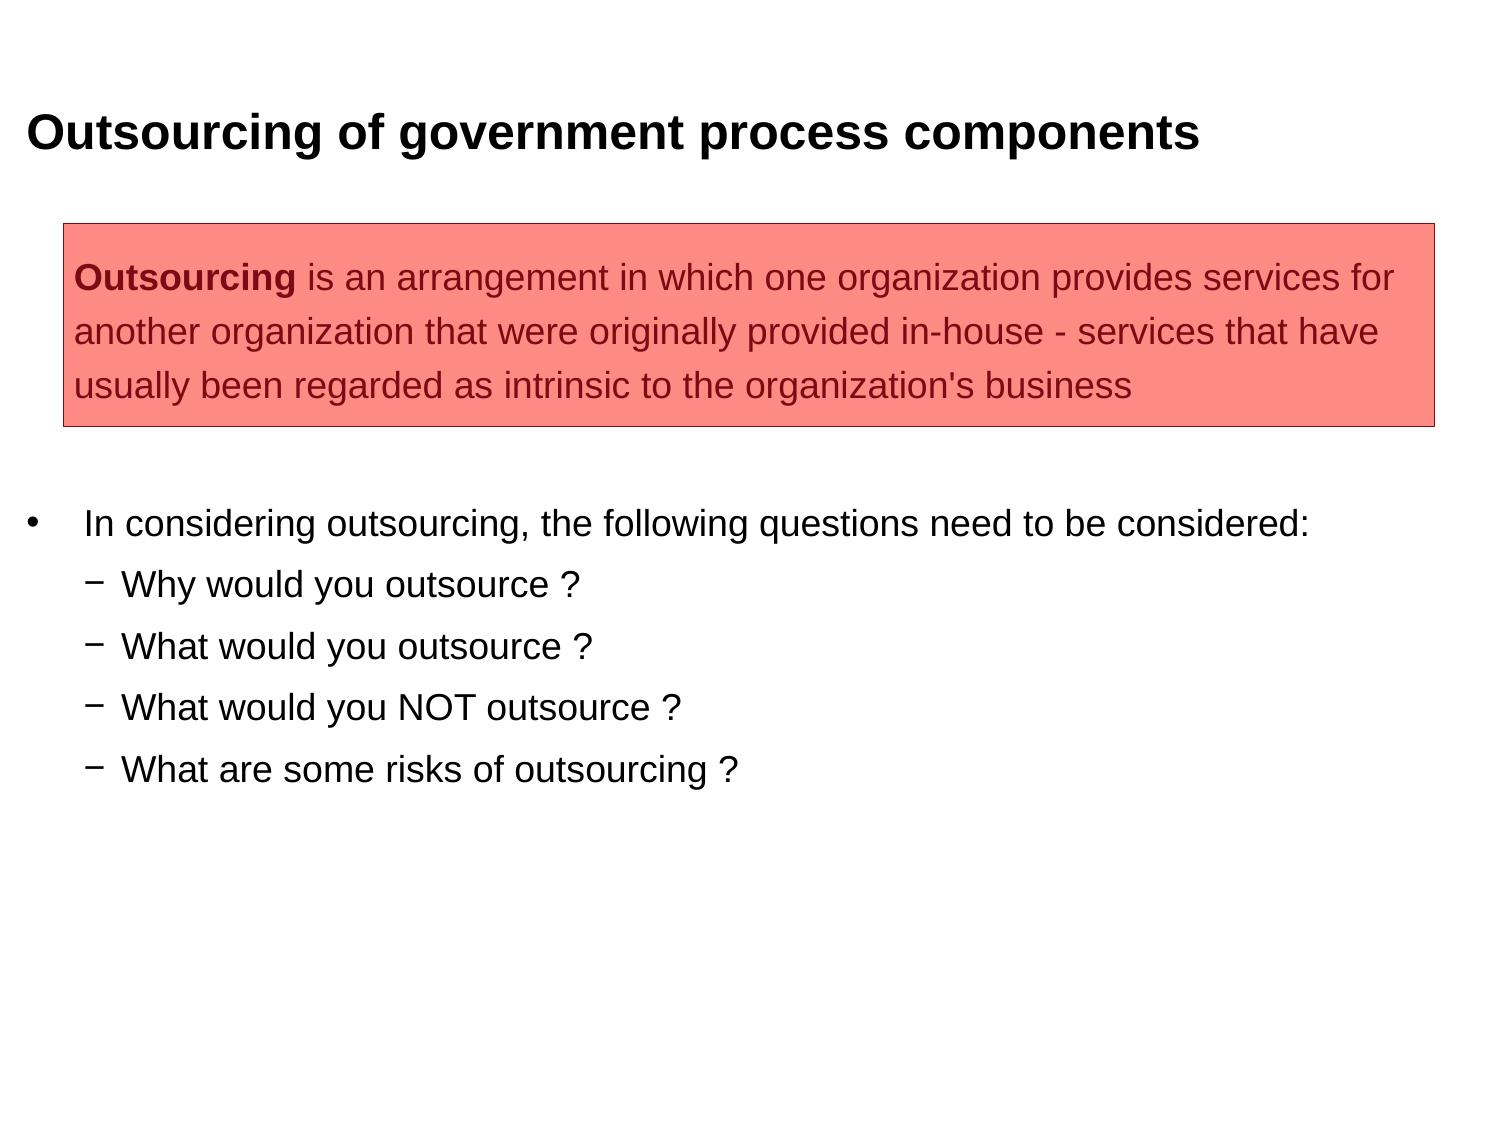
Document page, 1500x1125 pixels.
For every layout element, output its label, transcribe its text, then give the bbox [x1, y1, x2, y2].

title Outsourcing of government process components [26, 99, 1472, 224]
text_box Outsourcing is an arrangement in which one organization provides services for another organization that were originally provided in-house - services that have usually been regarded as intrinsic to the organization's business [63, 223, 1435, 427]
list In considering outsourcing, the following questions need to be considered: Why would you outsource ? What would you outsource ? What would you NOT outsource ? What are some risks of outsourcing ? [26, 489, 1474, 1037]
